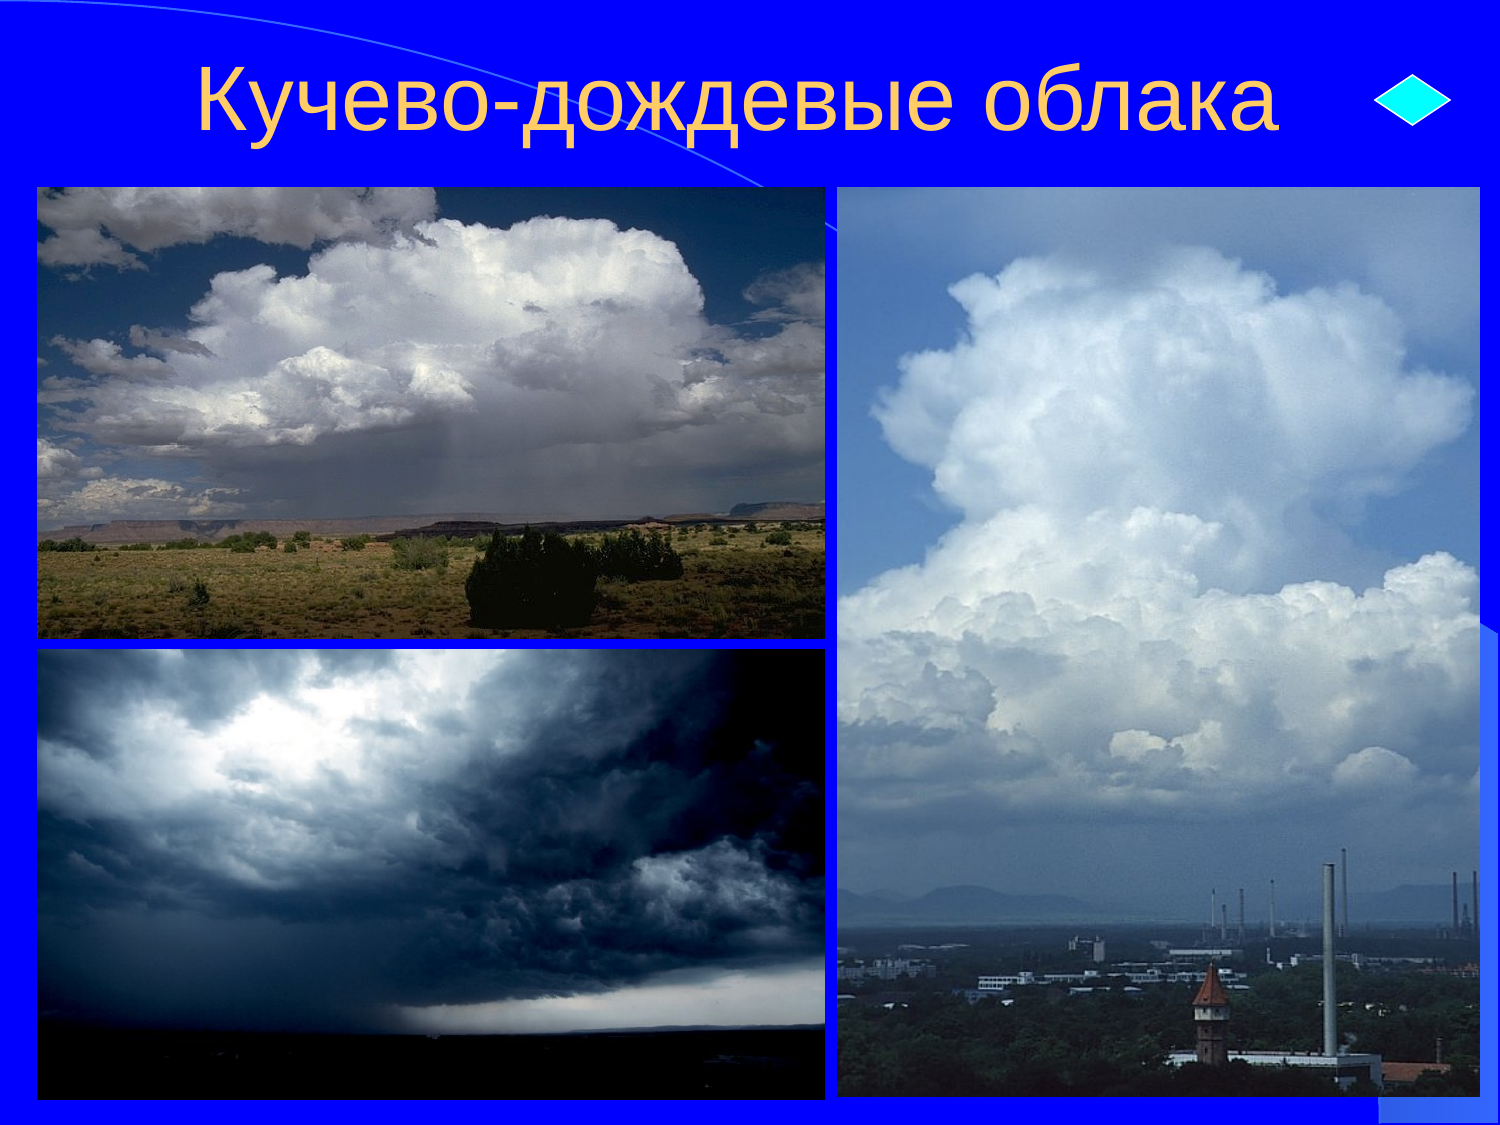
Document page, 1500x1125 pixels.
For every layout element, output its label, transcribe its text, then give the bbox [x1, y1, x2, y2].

picture [37, 649, 826, 1101]
picture [37, 187, 826, 639]
title Кучево-дождевые облака [99, 0, 1375, 188]
picture [837, 187, 1480, 1098]
text_box [1374, 75, 1450, 126]
